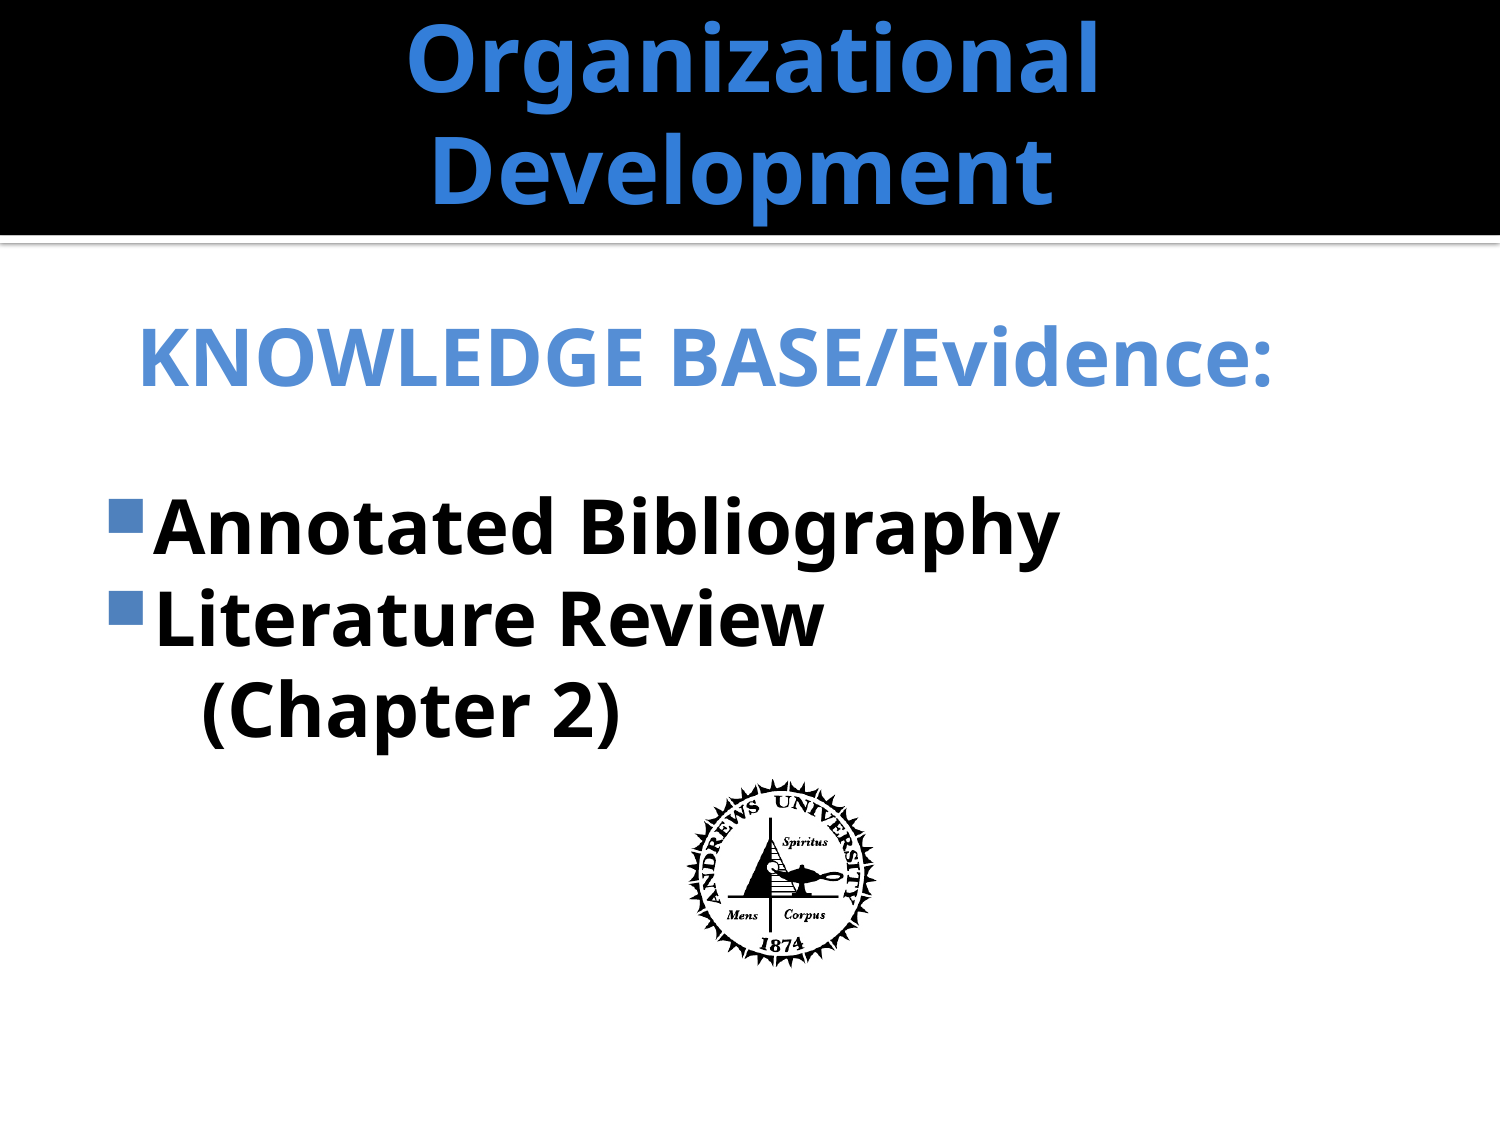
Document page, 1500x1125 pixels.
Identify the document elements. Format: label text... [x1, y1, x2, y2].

list KNOWLEDGE BASE/Evidence: Annotated Bibliography Literature Review (Chapter 2) [74, 290, 1426, 1051]
title Organizational Development [75, 25, 1425, 231]
picture [674, 774, 885, 975]
